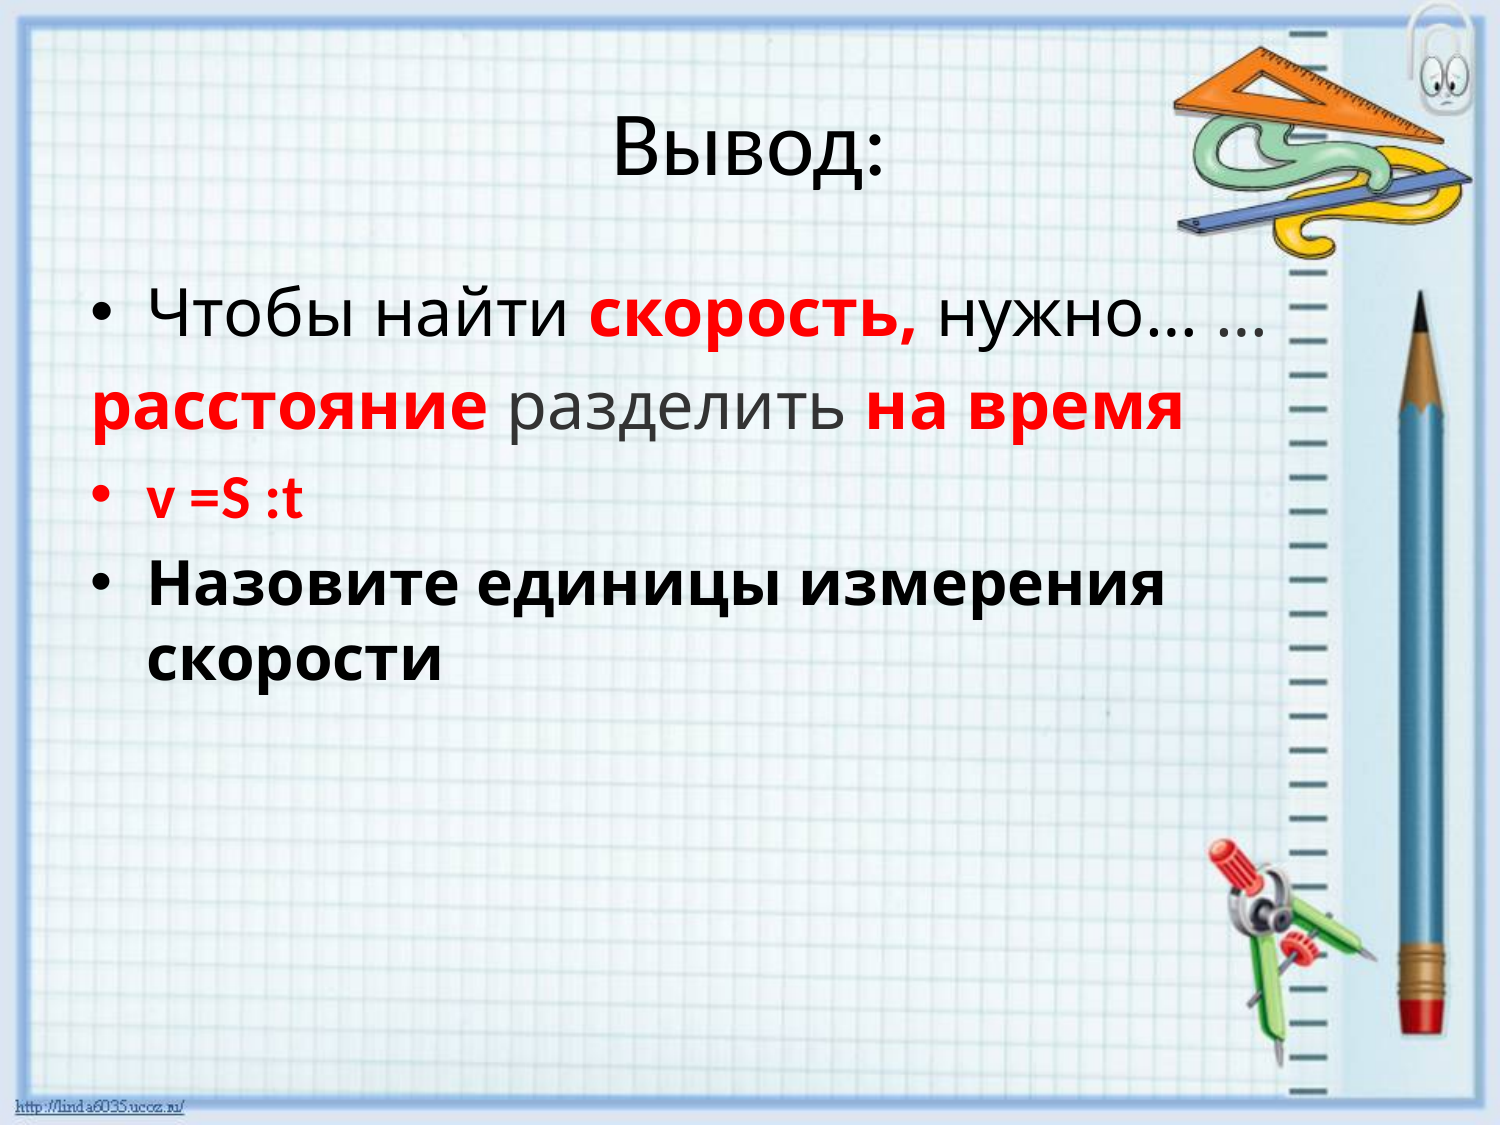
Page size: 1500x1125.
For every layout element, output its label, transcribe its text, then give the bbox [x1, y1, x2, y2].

title Вывод: [75, 45, 1425, 233]
picture [0, 0, 1500, 1125]
list Чтобы найти скорость, нужно… … расстояние разделить на время v =S :t Назовите единицы измерения скорости [75, 262, 1425, 1005]
